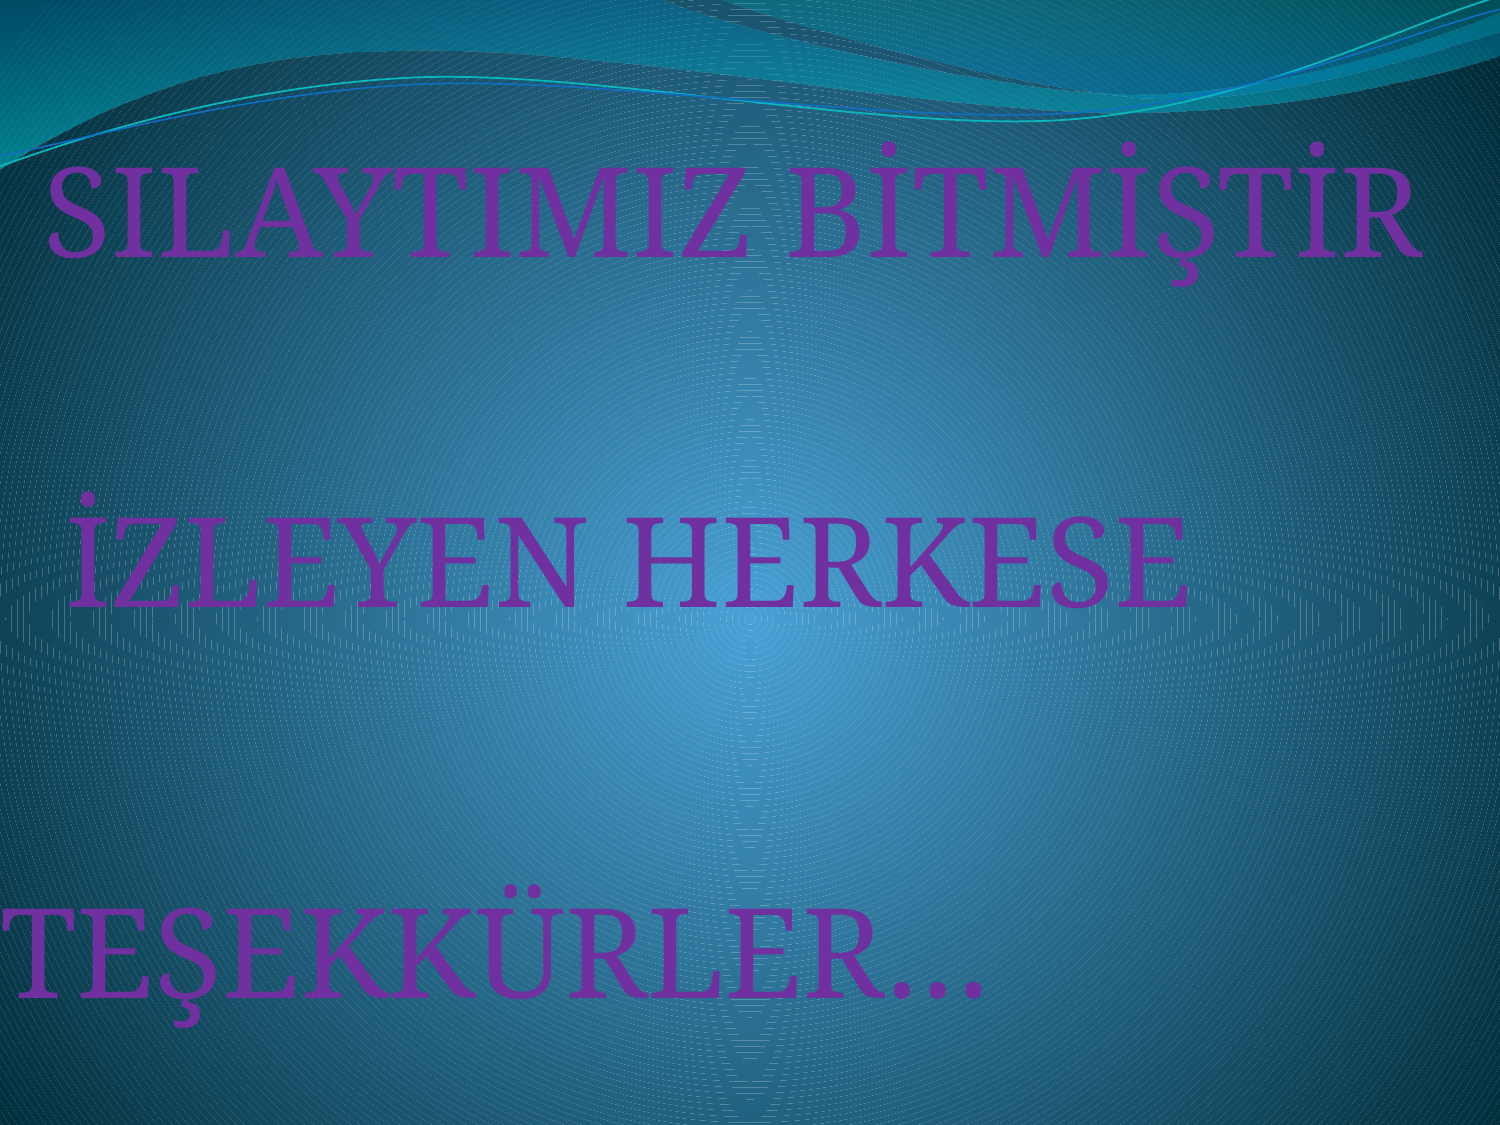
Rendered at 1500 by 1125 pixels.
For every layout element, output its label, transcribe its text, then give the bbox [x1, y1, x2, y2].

subtitle SILAYTIMIZ BİTMİŞTİR İZLEYEN HERKESE TEŞEKKÜRLER… [0, 0, 1500, 1125]
